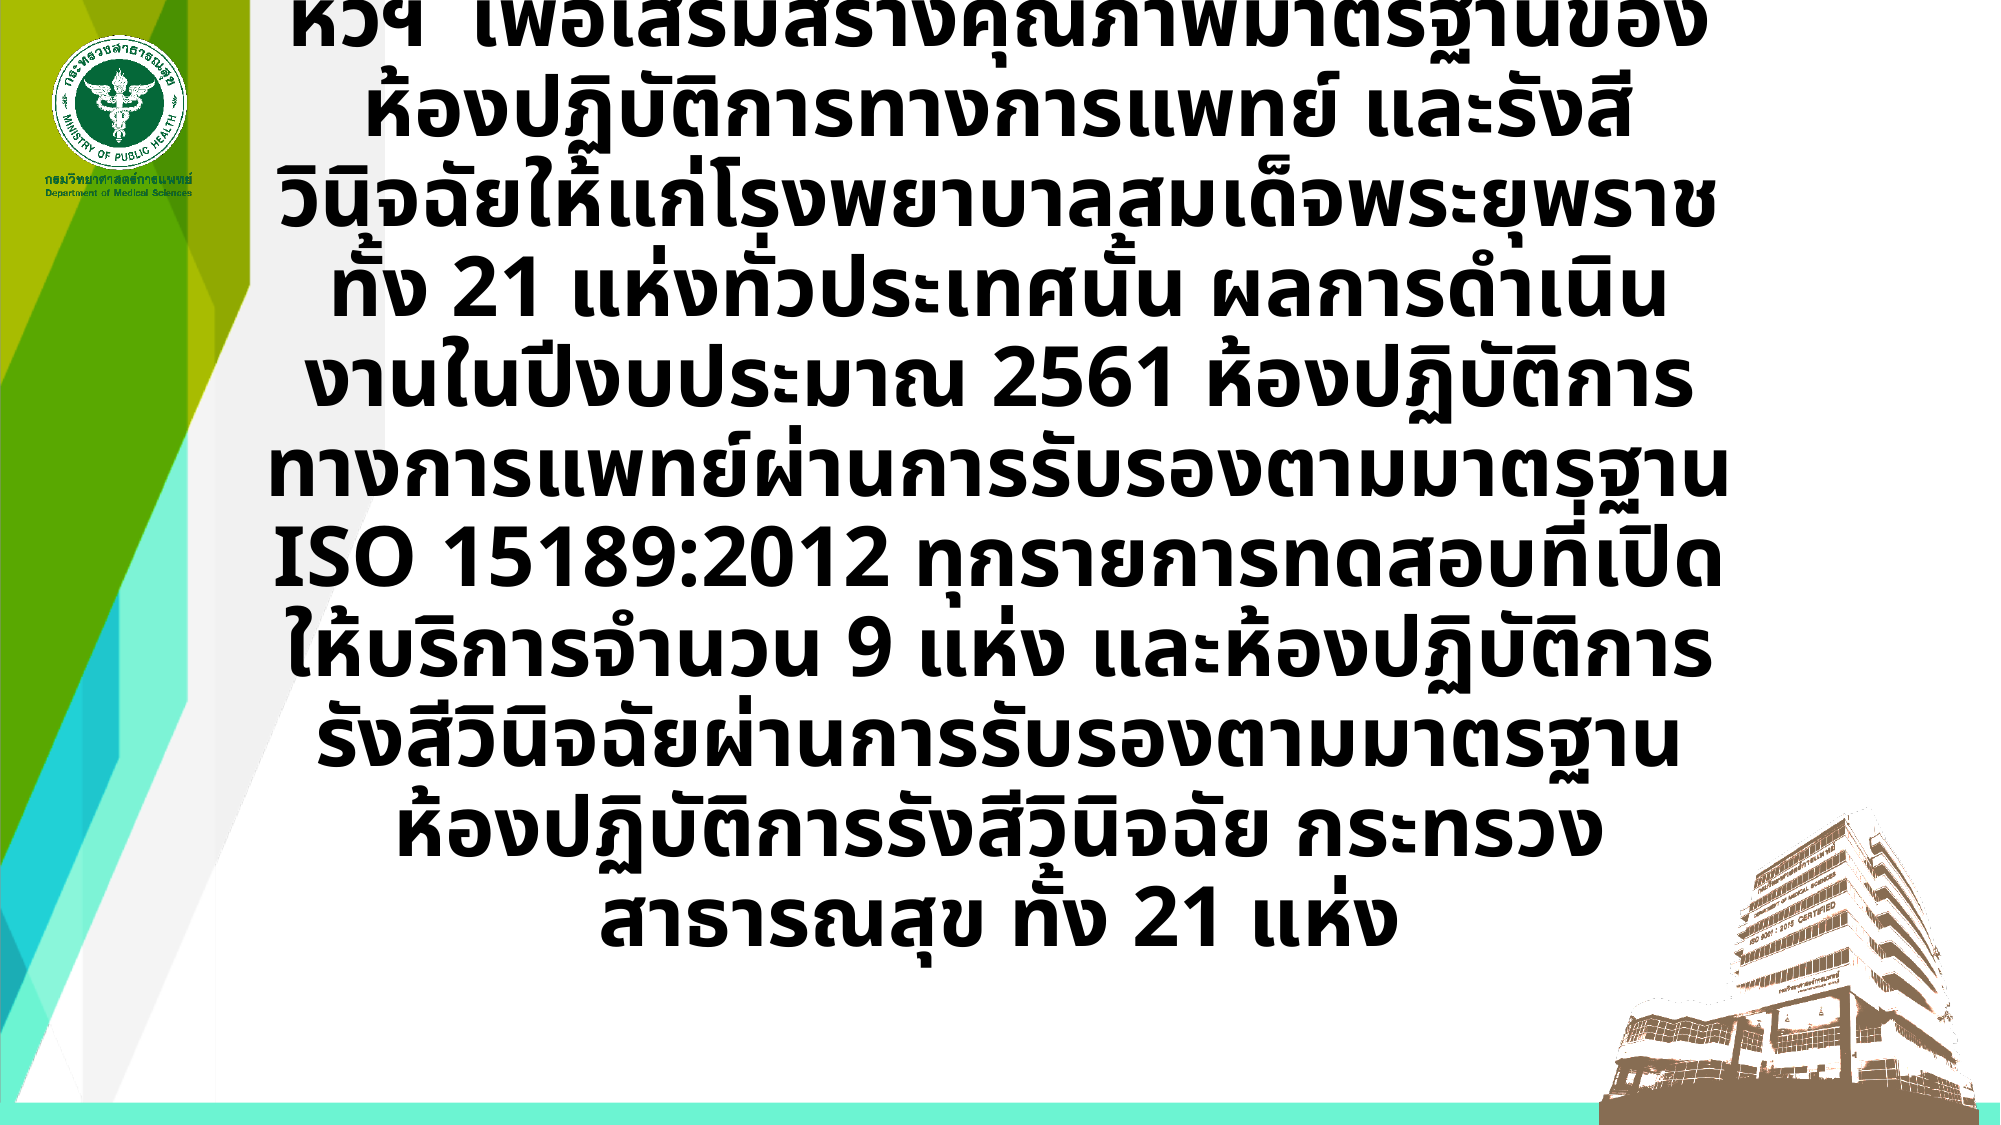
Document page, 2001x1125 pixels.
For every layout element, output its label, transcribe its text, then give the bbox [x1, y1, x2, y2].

picture [1599, 805, 1979, 1125]
picture [0, 1, 385, 1102]
title ปีงบประมาณ 2561 ศูนย์วิทยาศาสตร์การแพทย์ ได้จัดทำโครงการบูรณาการเพื่อเฉลิมพระเกียรติ ถวายแด่สมเด็จพระเจ้าอยู่หัวฯ เพื่อเสริมสร้างคุณภาพมาตรฐานของห้องปฏิบัติการทางการแพทย์ และรังสีวินิจฉัยให้แก่โรงพยาบาลสมเด็จพระยุพราชทั้ง 21 แห่งทั่วประเทศนั้น ผลการดำเนินงานในปีงบประมาณ 2561 ห้องปฏิบัติการทางการแพทย์ผ่านการรับรองตามมาตรฐาน ISO 15189:2012 ทุกรายการทดสอบที่เปิดให้บริการจำนวน 9 แห่ง และห้องปฏิบัติการรังสีวินิจฉัยผ่านการรับรองตามมาตรฐานห้องปฏิบัติการรังสีวินิจฉัย กระทรวงสาธารณสุข ทั้ง 21 แห่ง [249, 184, 1750, 972]
